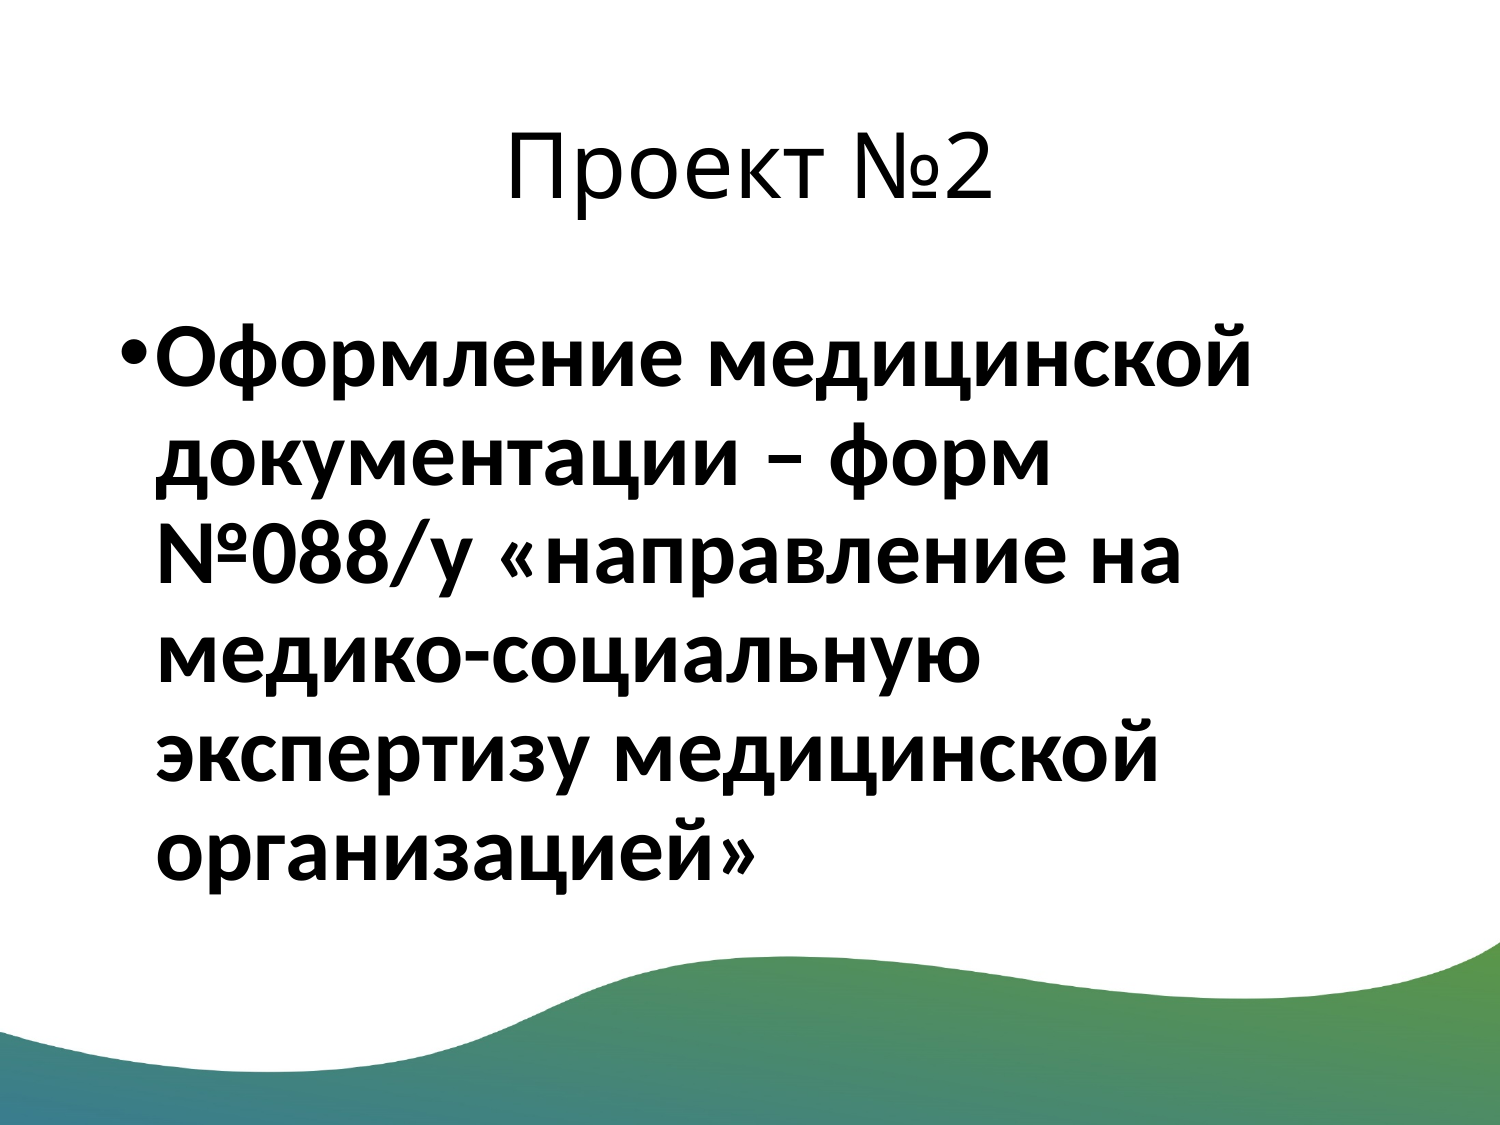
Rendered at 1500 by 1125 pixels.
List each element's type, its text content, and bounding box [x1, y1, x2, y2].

picture [0, 0, 1500, 1125]
title Проект №2 [103, 59, 1397, 278]
list Оформление медицинской документации – форм №088/у «направление на медико-социальную экспертизу медицинской организацией» [103, 299, 1397, 1014]
